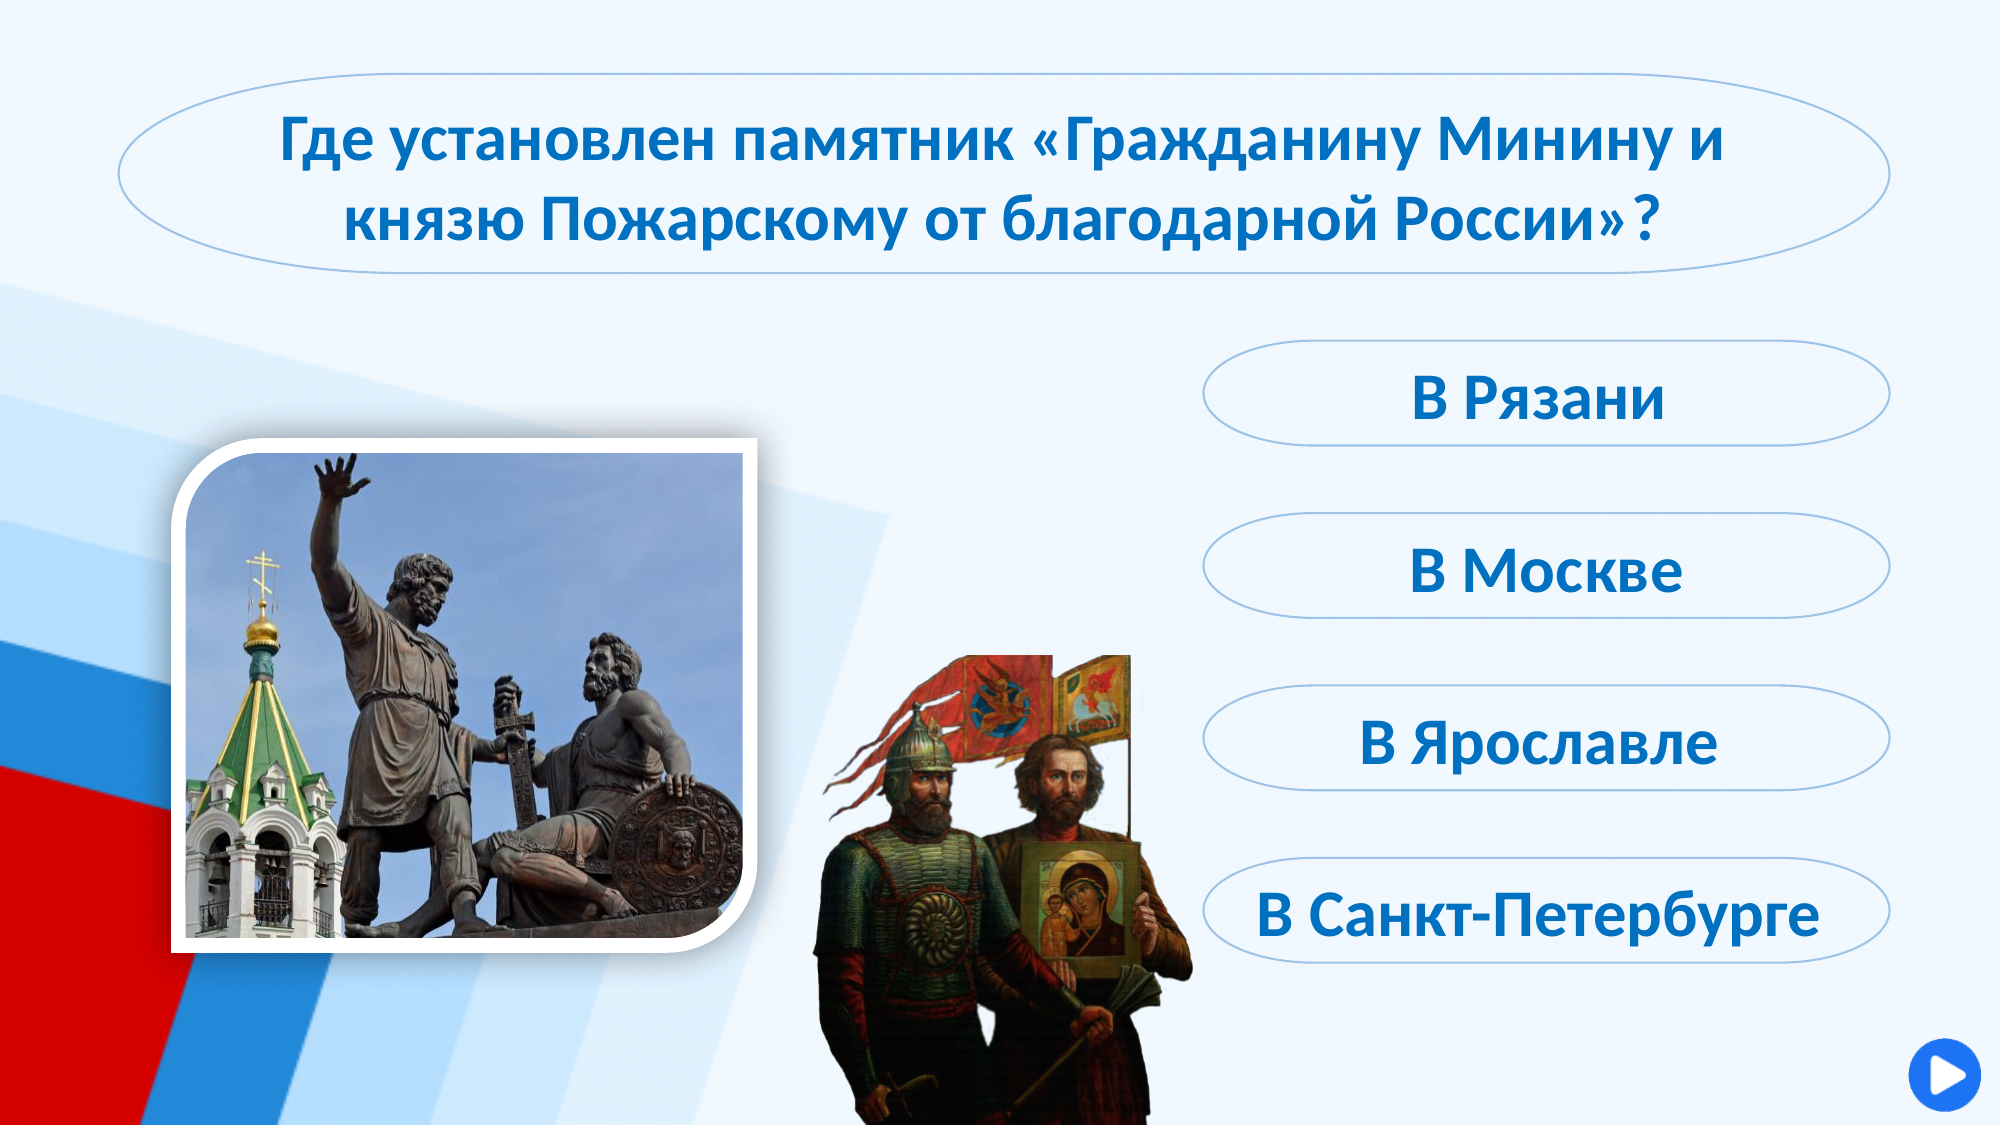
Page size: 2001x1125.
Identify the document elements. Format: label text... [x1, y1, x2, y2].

text_box В Москве [1202, 512, 1891, 619]
text_box Где установлен памятник «Гражданину Минину и князю Пожарскому от благодарной России»? [117, 72, 1891, 275]
picture [0, 0, 2001, 1125]
text_box В Рязани [1202, 339, 1891, 447]
text_box В Ярославле [1202, 684, 1891, 792]
text_box В Санкт-Петербурге [1202, 856, 1891, 964]
